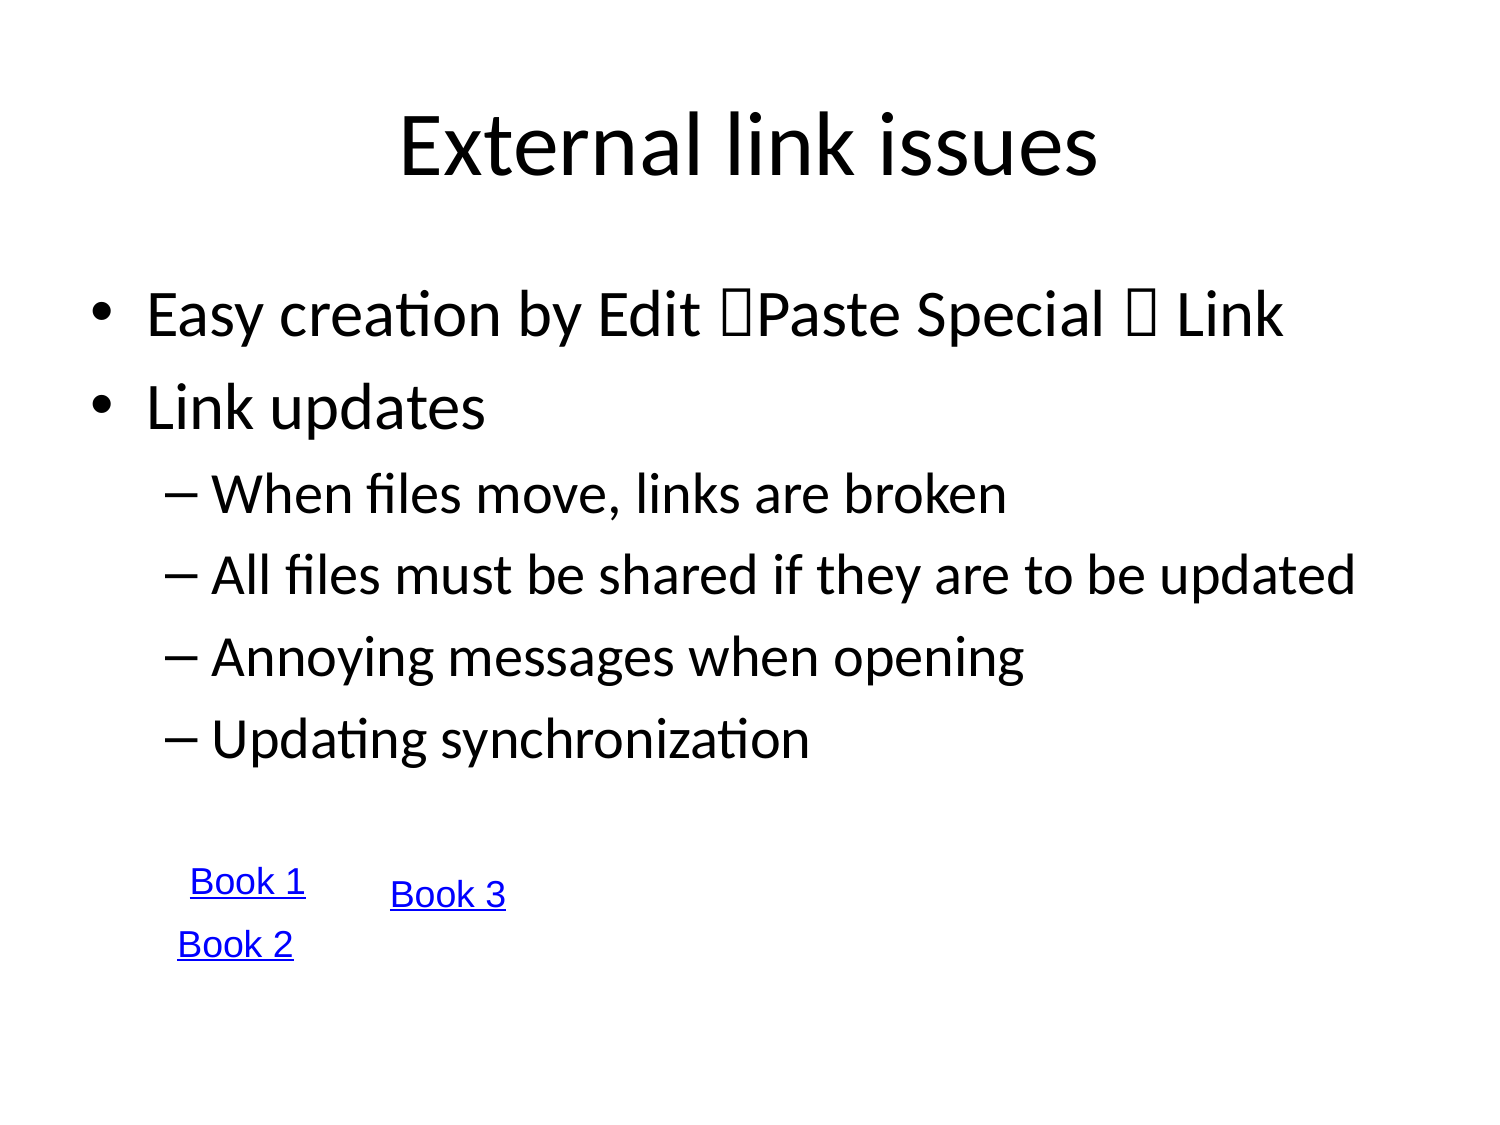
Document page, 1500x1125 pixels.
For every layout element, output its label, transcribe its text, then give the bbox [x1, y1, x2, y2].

text_box Book 3 [374, 862, 588, 923]
title External link issues [74, 44, 1426, 233]
text_box Book 1 [174, 849, 388, 910]
text_box Book 2 [162, 912, 375, 973]
list Easy creation by Edit Paste Special  Link Link updates When files move, links are broken All files must be shared if they are to be updated Annoying messages when opening Updating synchronization [74, 262, 1426, 1006]
